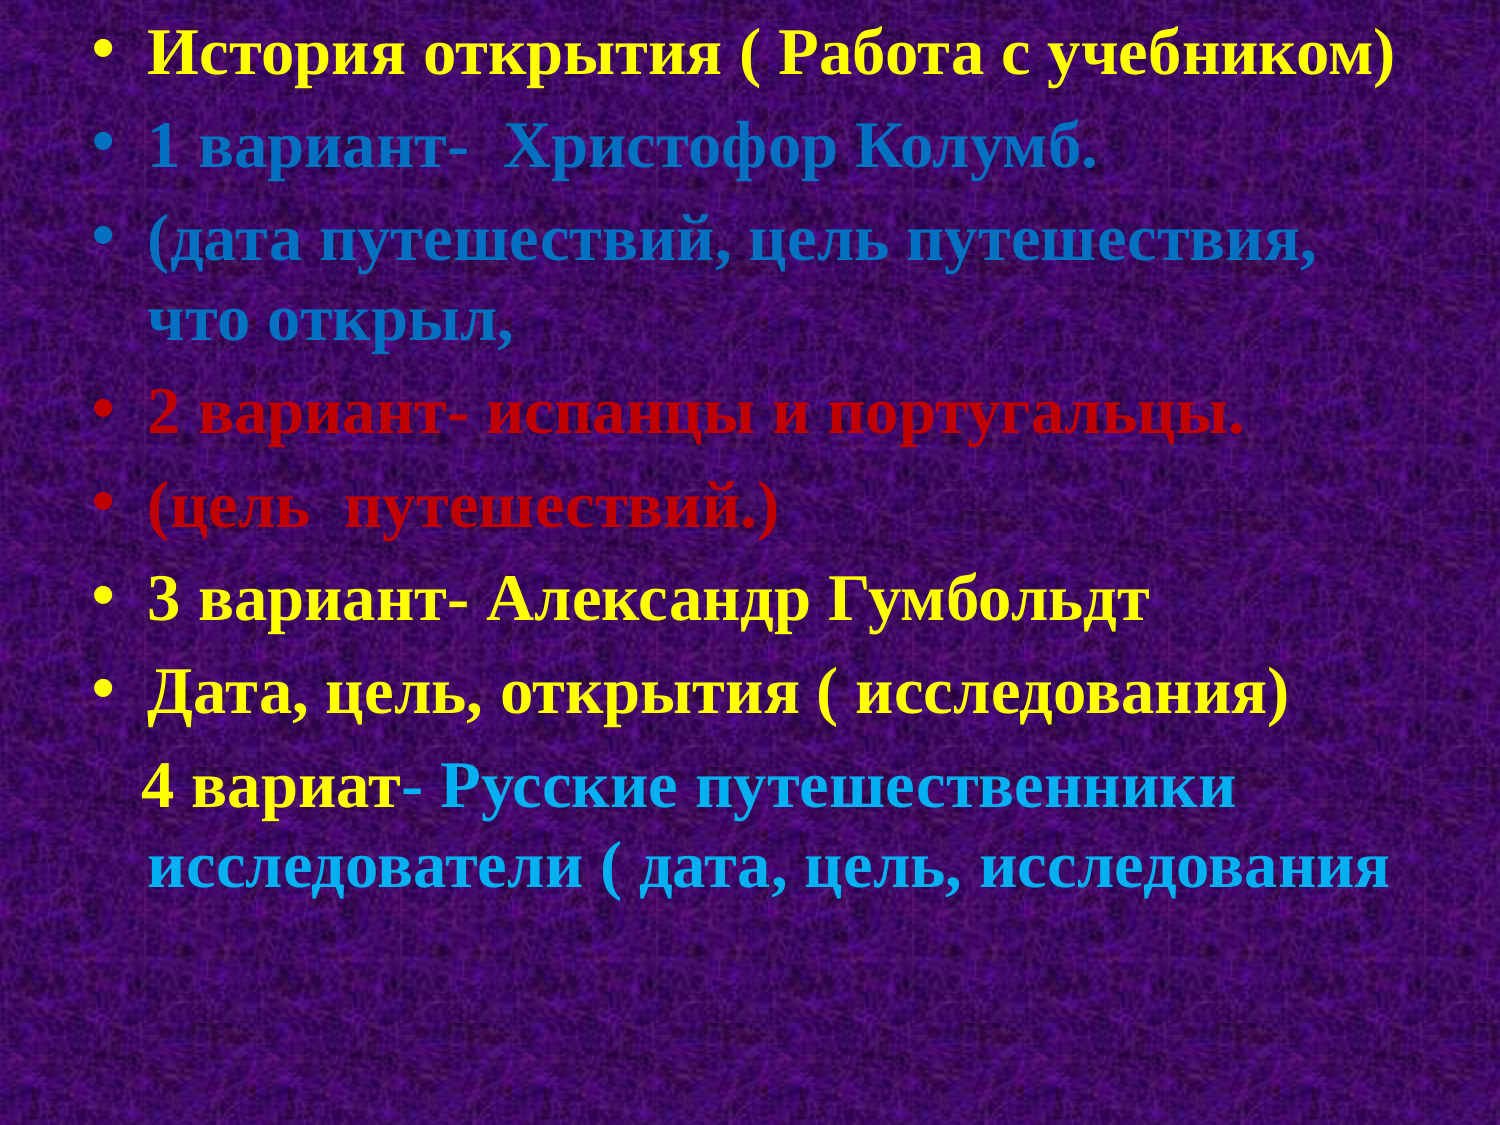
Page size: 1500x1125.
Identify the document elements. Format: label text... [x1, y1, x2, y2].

picture [0, 0, 1500, 1125]
list История открытия ( Работа с учебником) 1 вариант- Христофор Колумб. (дата путешествий, цель путешествия, что открыл, 2 вариант- испанцы и португальцы. (цель путешествий.) 3 вариант- Александр Гумбольдт Дата, цель, открытия ( исследования) 4 вариат- Русские путешественники исследователи ( дата, цель, исследования [76, 0, 1427, 963]
